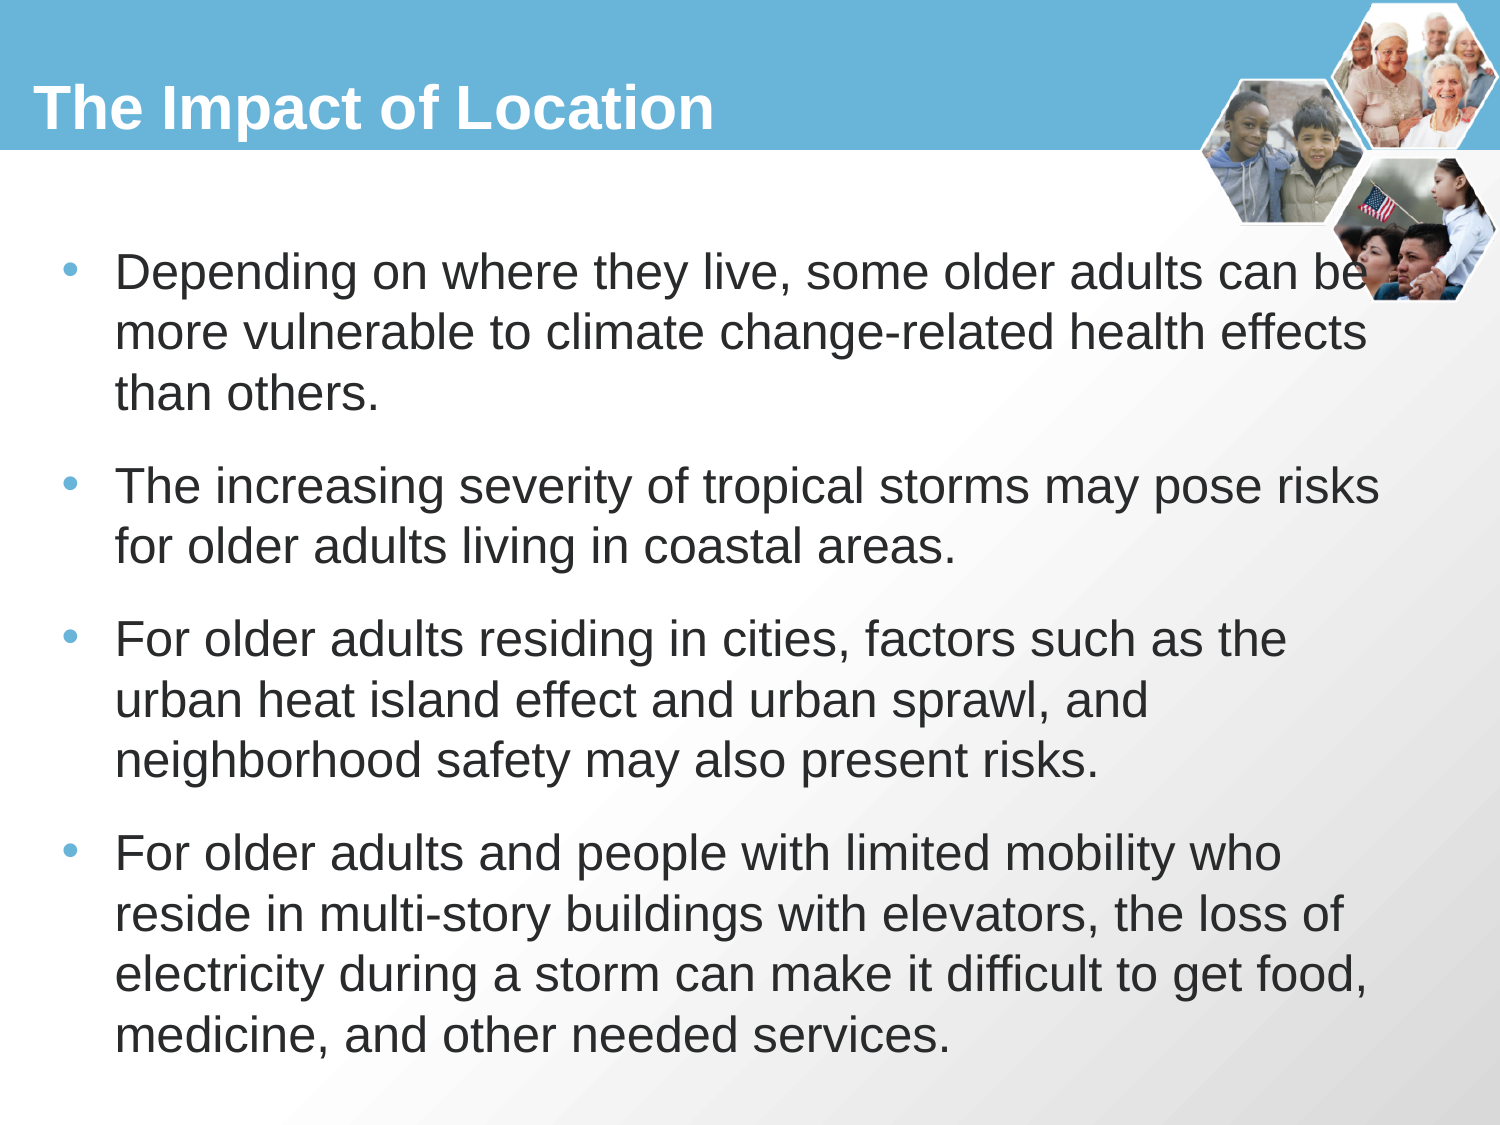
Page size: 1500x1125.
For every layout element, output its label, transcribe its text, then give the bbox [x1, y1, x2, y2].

picture [1173, 2, 1500, 303]
list Depending on where they live, some older adults can be more vulnerable to climate change-related health effects than others. The increasing severity of tropical storms may pose risks for older adults living in coastal areas. For older adults residing in cities, factors such as the urban heat island effect and urban sprawl, and neighborhood safety may also present risks. For older adults and people with limited mobility who reside in multi-story buildings with elevators, the loss of electricity during a storm can make it difficult to get food, medicine, and other needed services. [46, 230, 1397, 1084]
title The Impact of Location [18, 0, 1425, 150]
